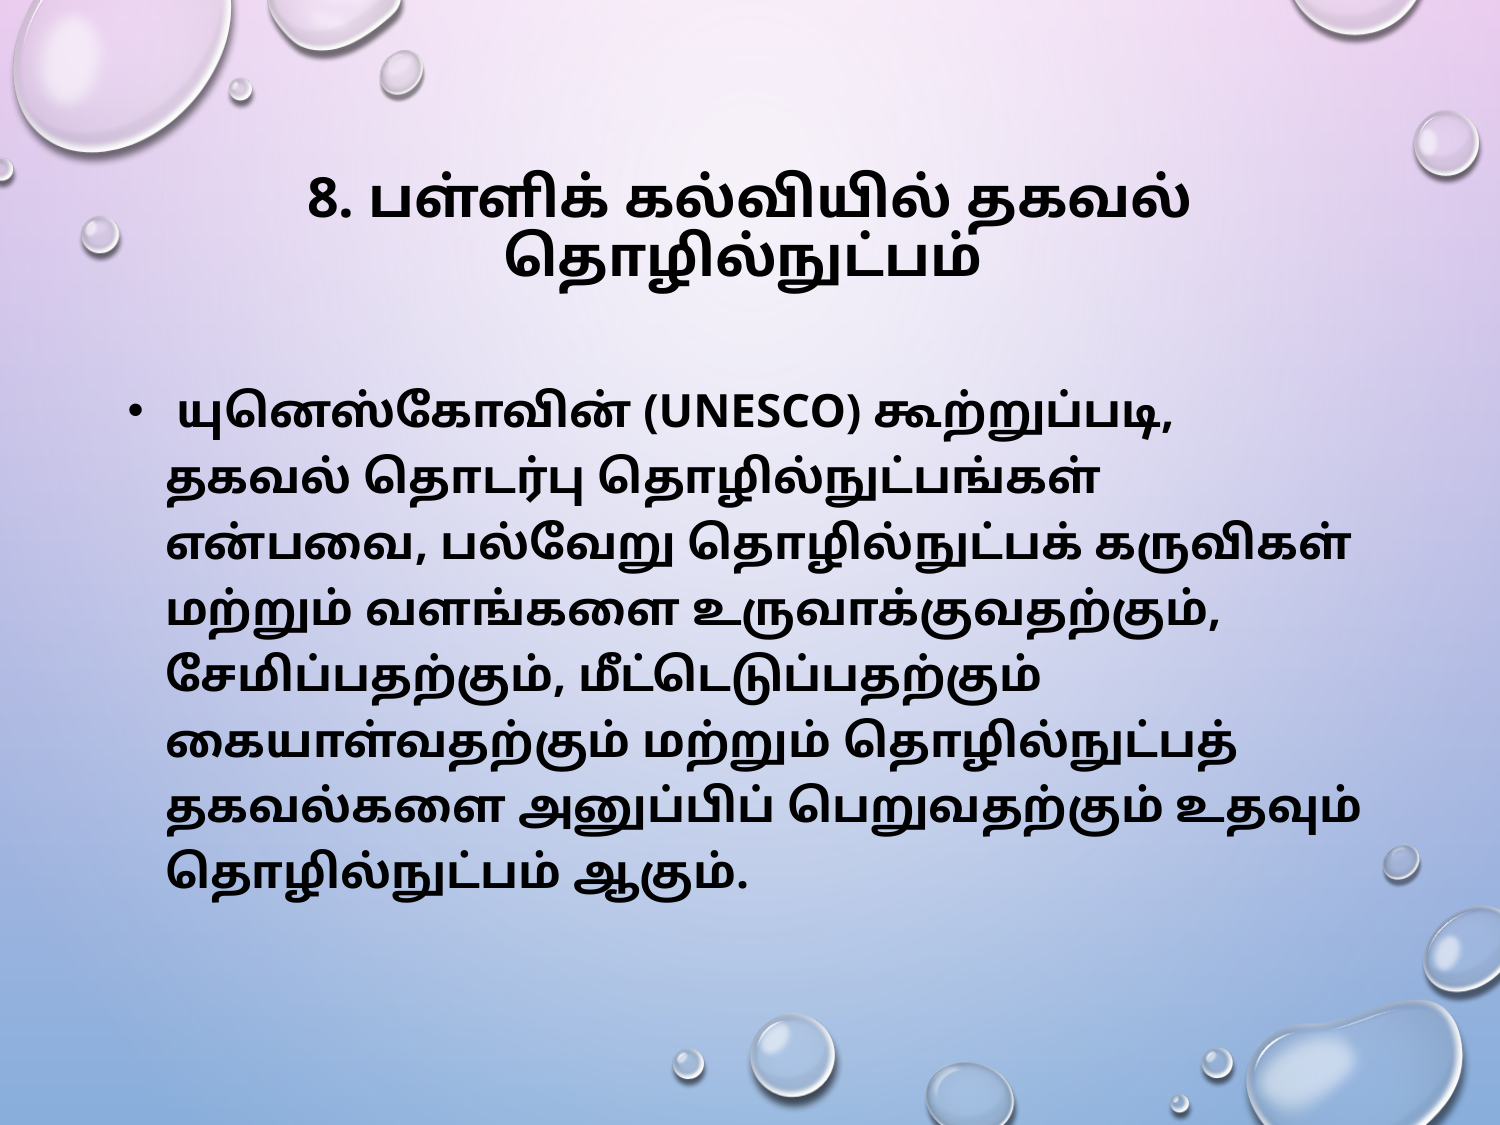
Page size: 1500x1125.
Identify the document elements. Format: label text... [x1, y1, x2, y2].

title 8. பள்ளிக் கல்வியில் தகவல் தொழில்நுட்பம் [112, 101, 1388, 363]
list யுனெஸ்கோவின் (UNESCO) கூற்றுப்படி, தகவல் தொடர்பு தொழில்நுட்பங்கள் என்பவை, பல்வேறு தொழில்நுட்பக் கருவிகள் மற்றும் வளங்களை உருவாக்குவதற்கும், சேமிப்பதற்கும், மீட்டெடுப்பதற்கும் கையாள்வதற்கும் மற்றும் தொழில்நுட்பத் தகவல்களை அனுப்பிப் பெறுவதற்கும் உதவும் தொழில்நுட்பம் ஆகும். [112, 363, 1388, 950]
picture [0, 0, 1500, 1125]
